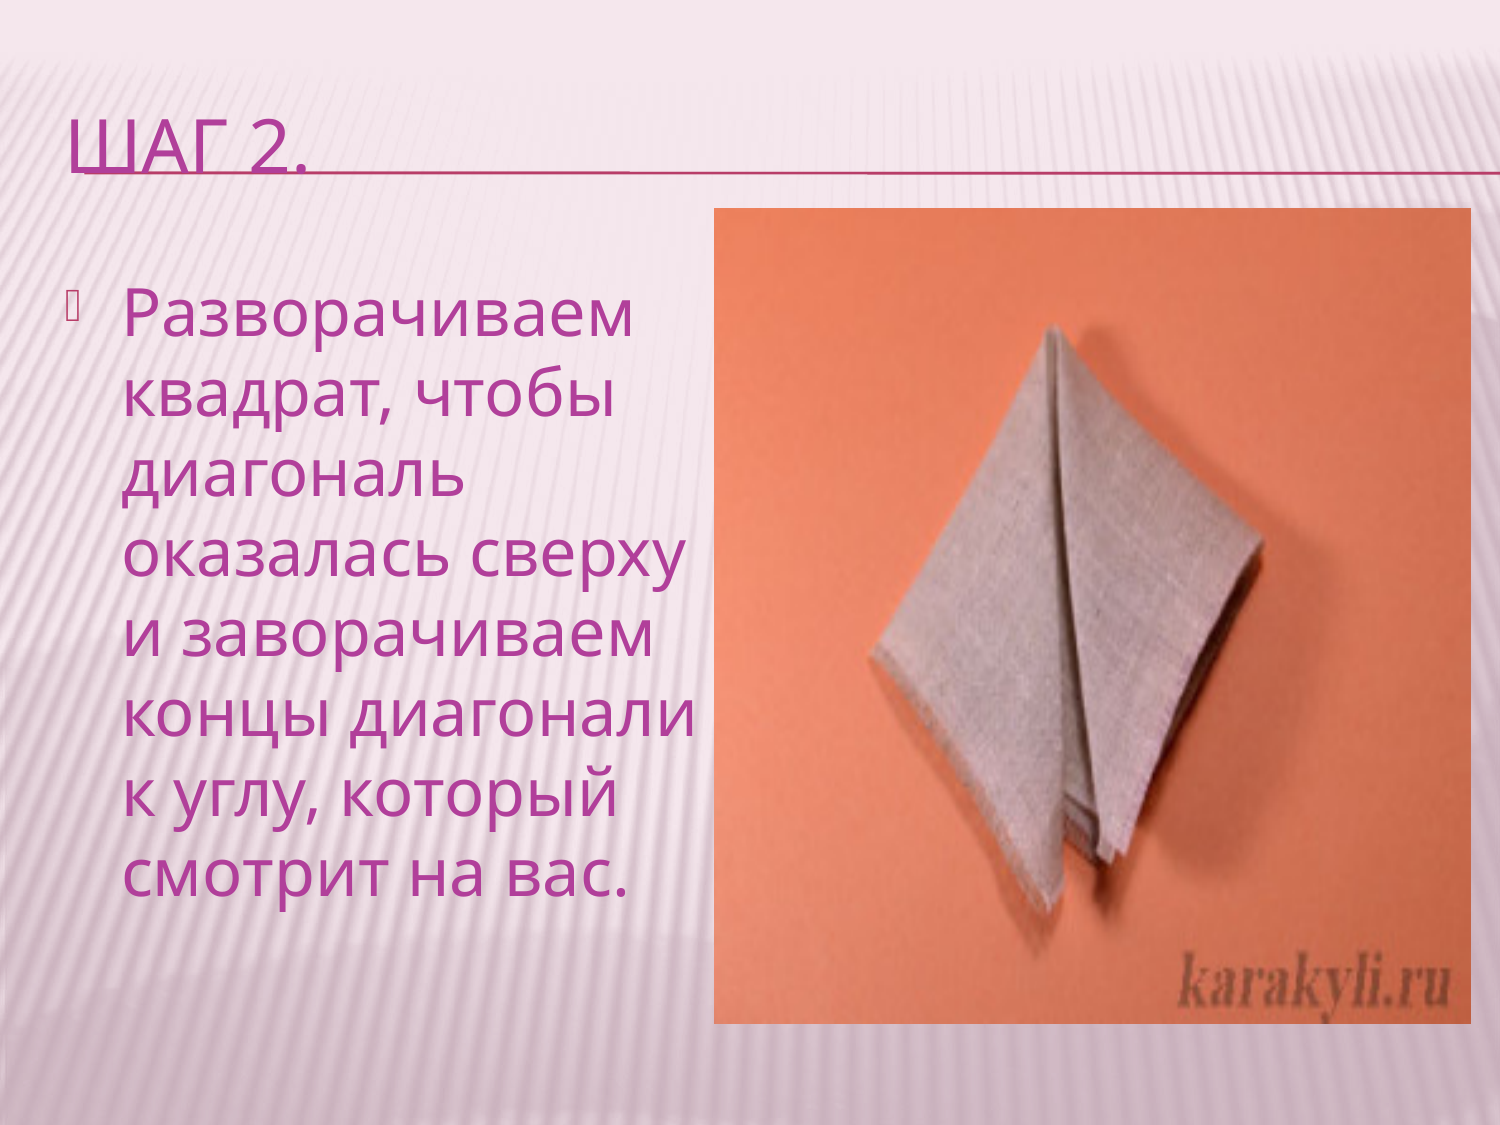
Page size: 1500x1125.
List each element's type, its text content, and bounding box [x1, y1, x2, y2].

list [714, 207, 1471, 1024]
title Шаг 2. [49, 75, 1475, 213]
list Разворачиваем квадрат, чтобы диагональ оказалась сверху и заворачиваем концы диагонали к углу, который смотрит на вас. [50, 262, 713, 1038]
